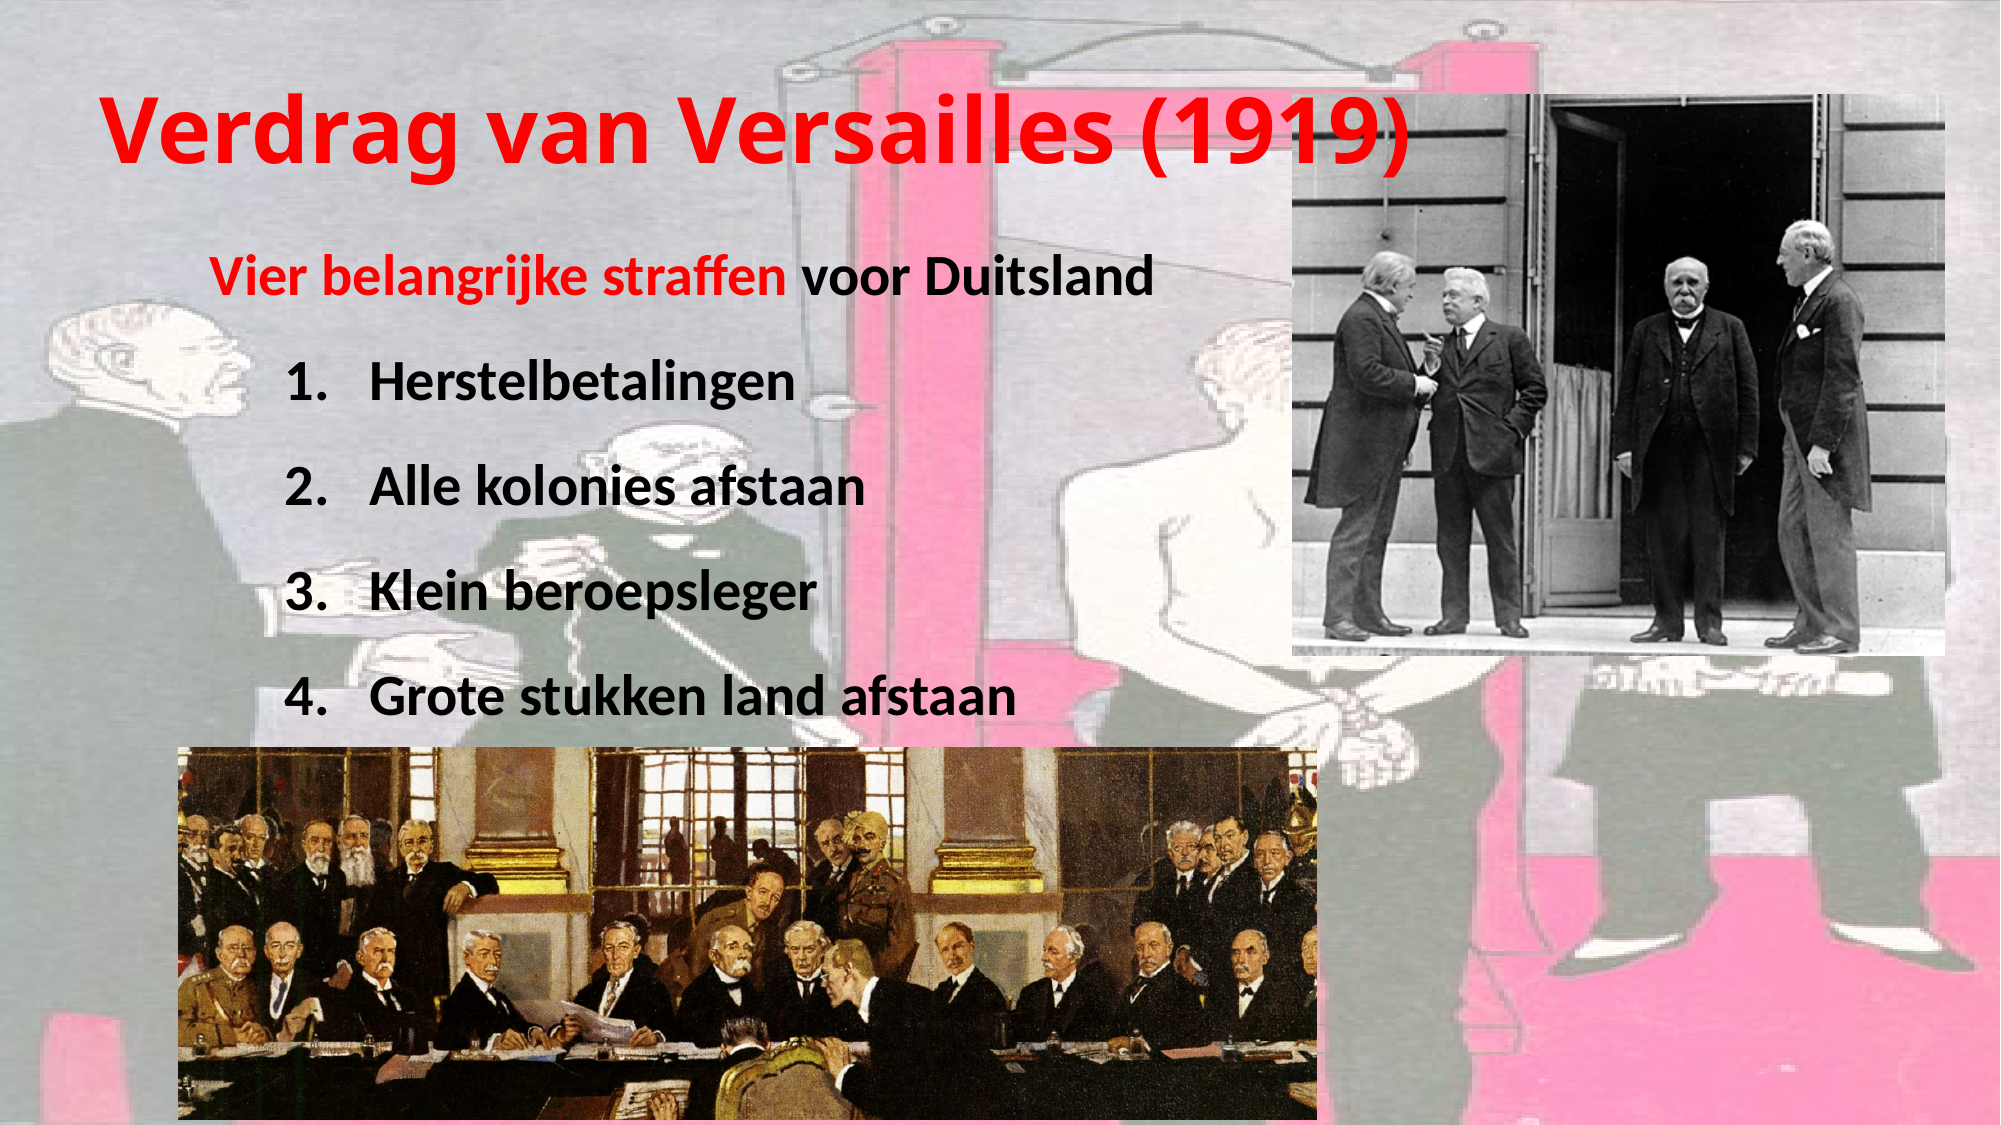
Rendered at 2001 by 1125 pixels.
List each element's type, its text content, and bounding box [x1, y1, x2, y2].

text_box Vier belangrijke straffen voor Duitsland Herstelbetalingen Alle kolonies afstaan Klein beroepsleger Grote stukken land afstaan [195, 195, 1518, 735]
picture [1292, 94, 1945, 656]
picture [178, 747, 1318, 1120]
title Verdrag van Versailles (1919) [84, 25, 1518, 244]
